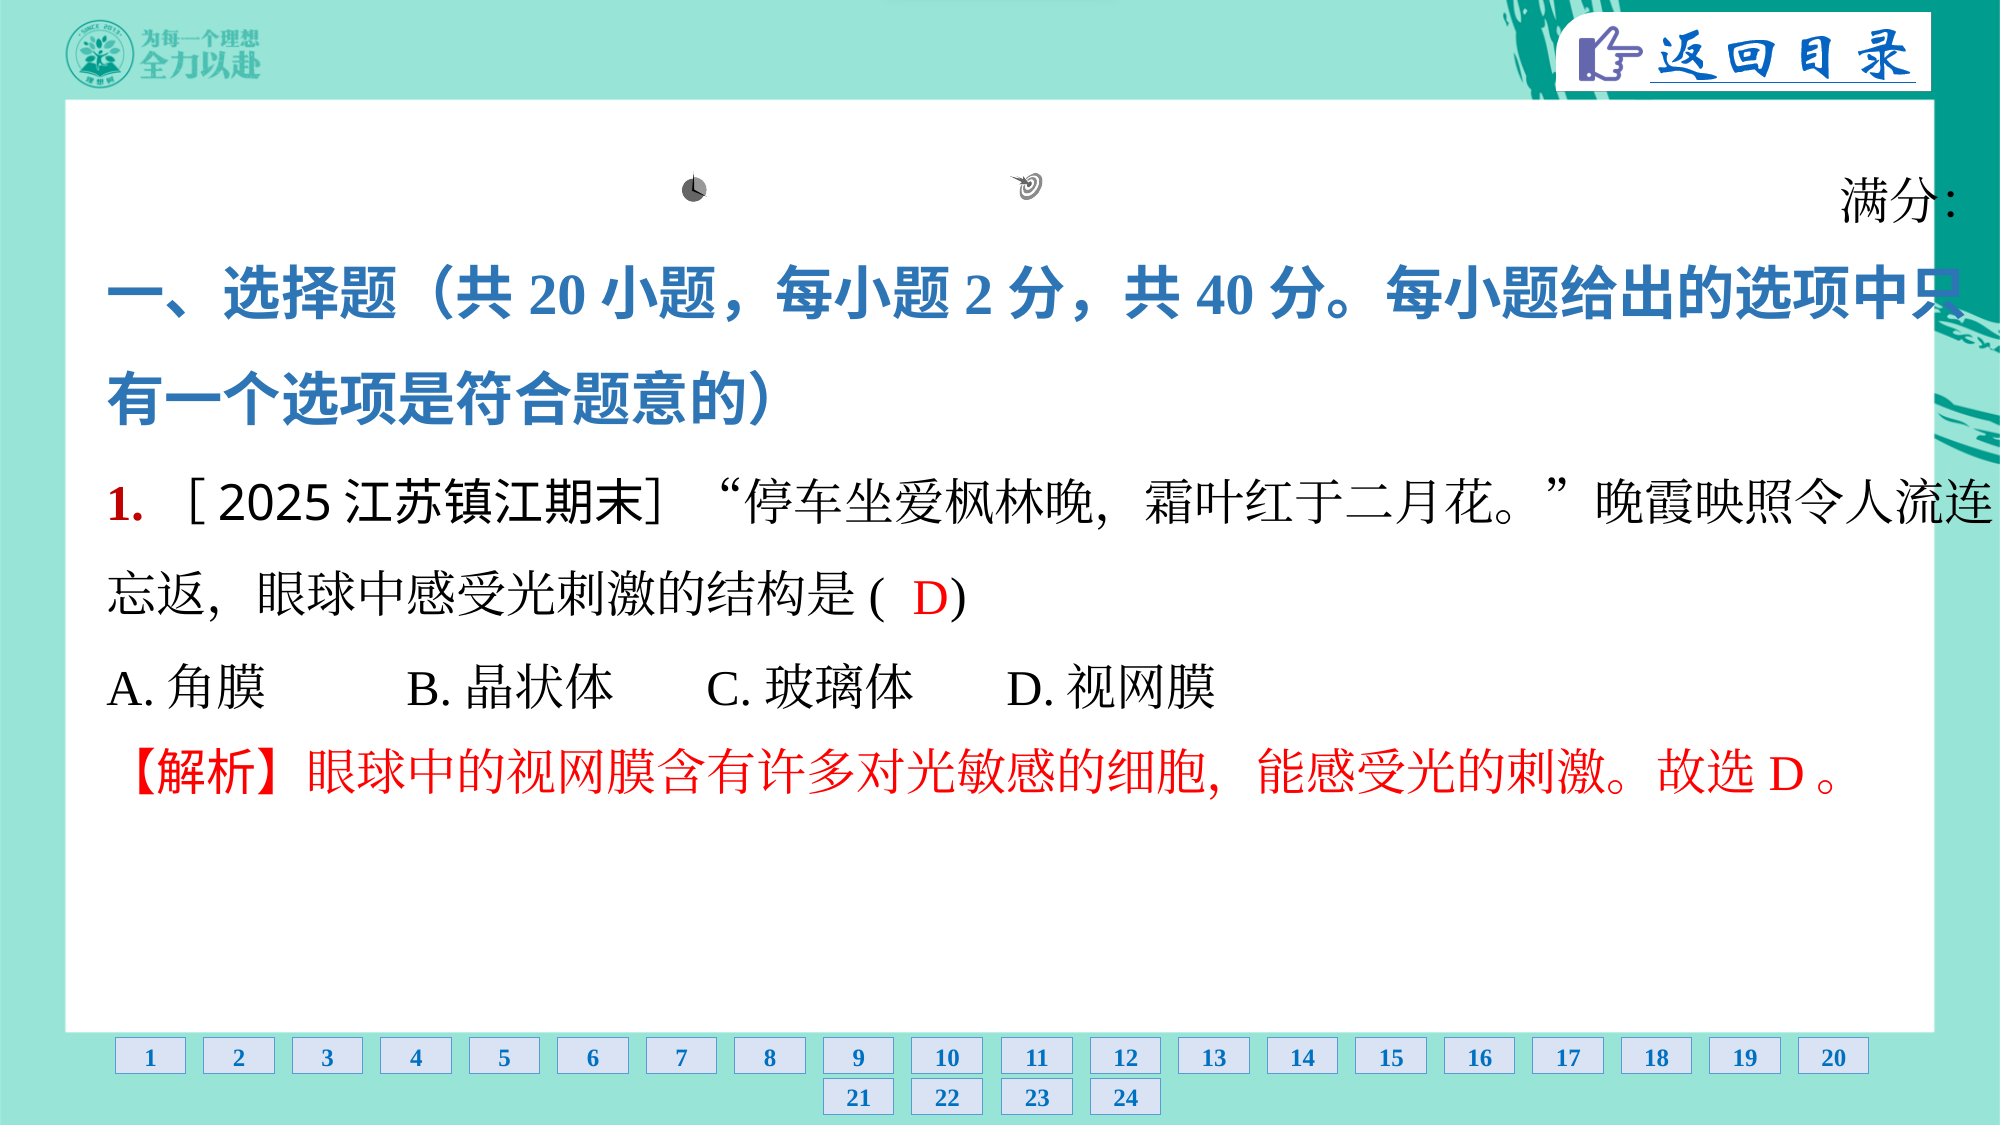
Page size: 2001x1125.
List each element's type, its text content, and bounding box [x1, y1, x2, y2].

text_box D [894, 532, 967, 625]
text_box 一、选择题（共20小题，每小题2分，共40分。每小题给出的选项中只 有一个选项是符合题意的） [106, 219, 1895, 439]
text_box 【解析】眼球中的视网膜含有许多对光敏感的细胞，能感受光的刺激。故选D。 [106, 713, 1895, 801]
text_box A.角膜 B.晶状体 C.玻璃体 D.视网膜 [106, 627, 1895, 713]
text_box 1.［2025江苏镇江期末］“停车坐爱枫林晚，霜叶红于二月花。”晚霞映照令人流连 忘返，眼球中感受光刺激的结构是( ) [106, 439, 1895, 623]
picture [0, 0, 2000, 1125]
